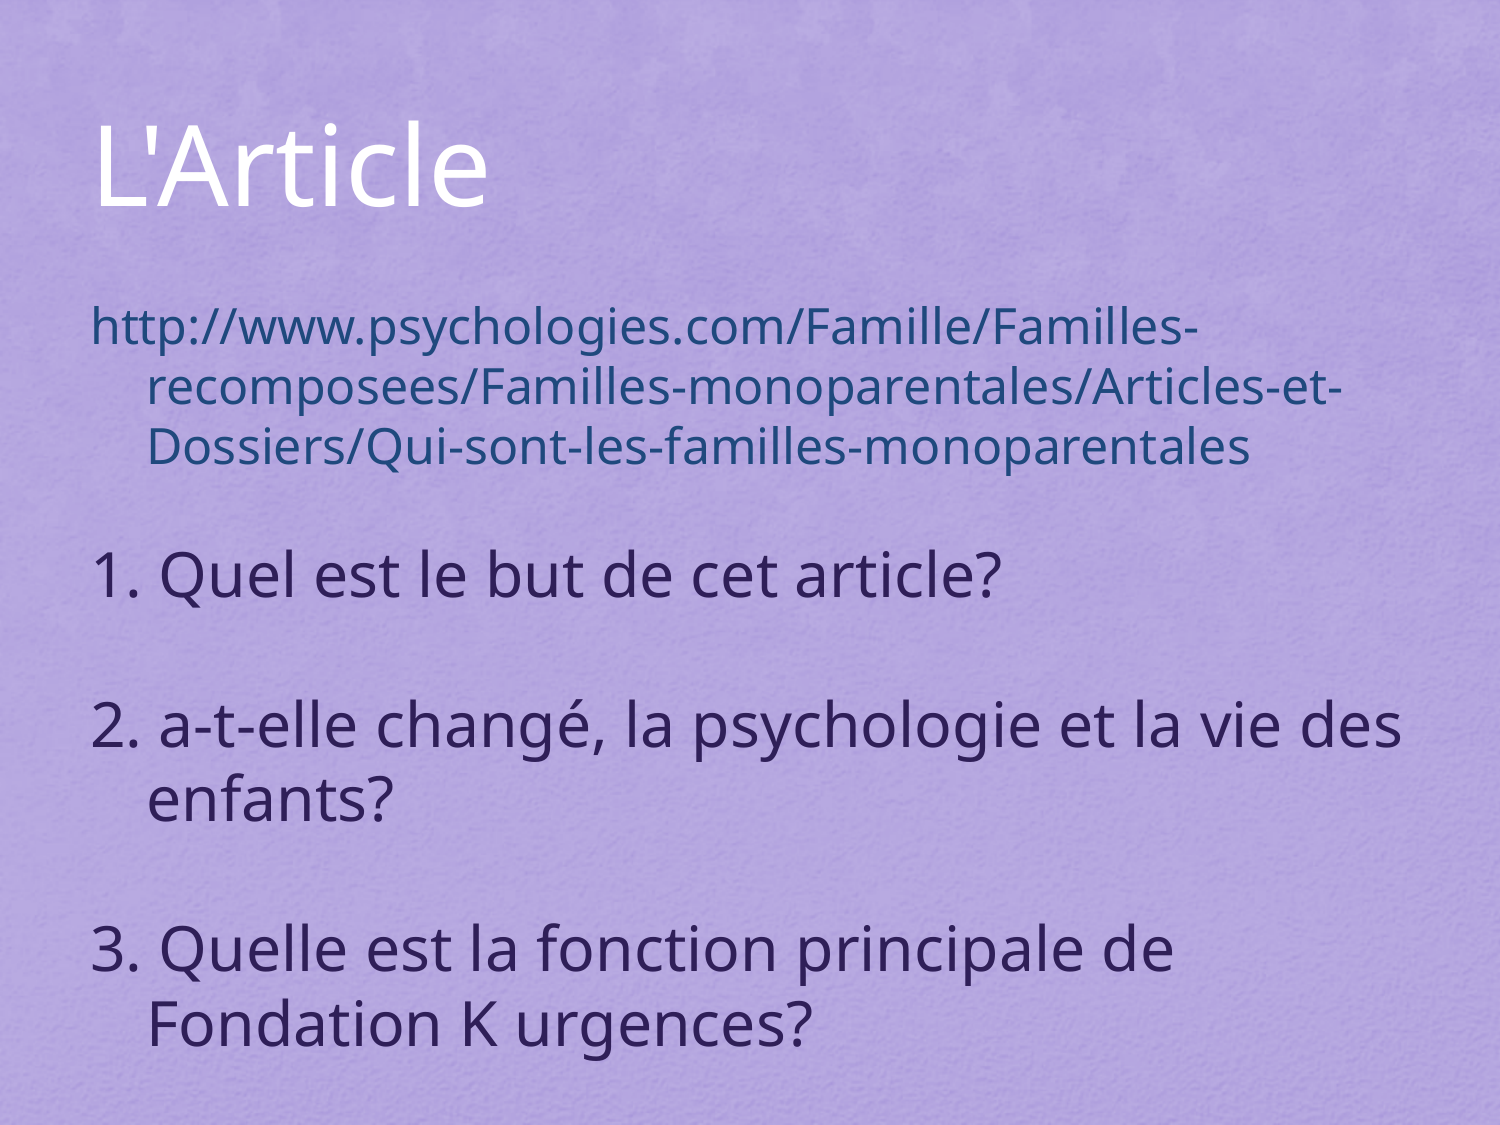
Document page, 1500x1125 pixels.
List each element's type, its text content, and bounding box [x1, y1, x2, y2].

title L'Article [75, 22, 1276, 244]
list http://www.psychologies.com/Famille/Familles-recomposees/Familles-monoparentales/Articles-et-Dossiers/Qui-sont-les-familles-monoparentales 1. Quel est le but de cet article? 2. a-t-elle changé, la psychologie et la vie des enfants? 3. Quelle est la fonction principale de Fondation K urgences? [75, 279, 1425, 1074]
